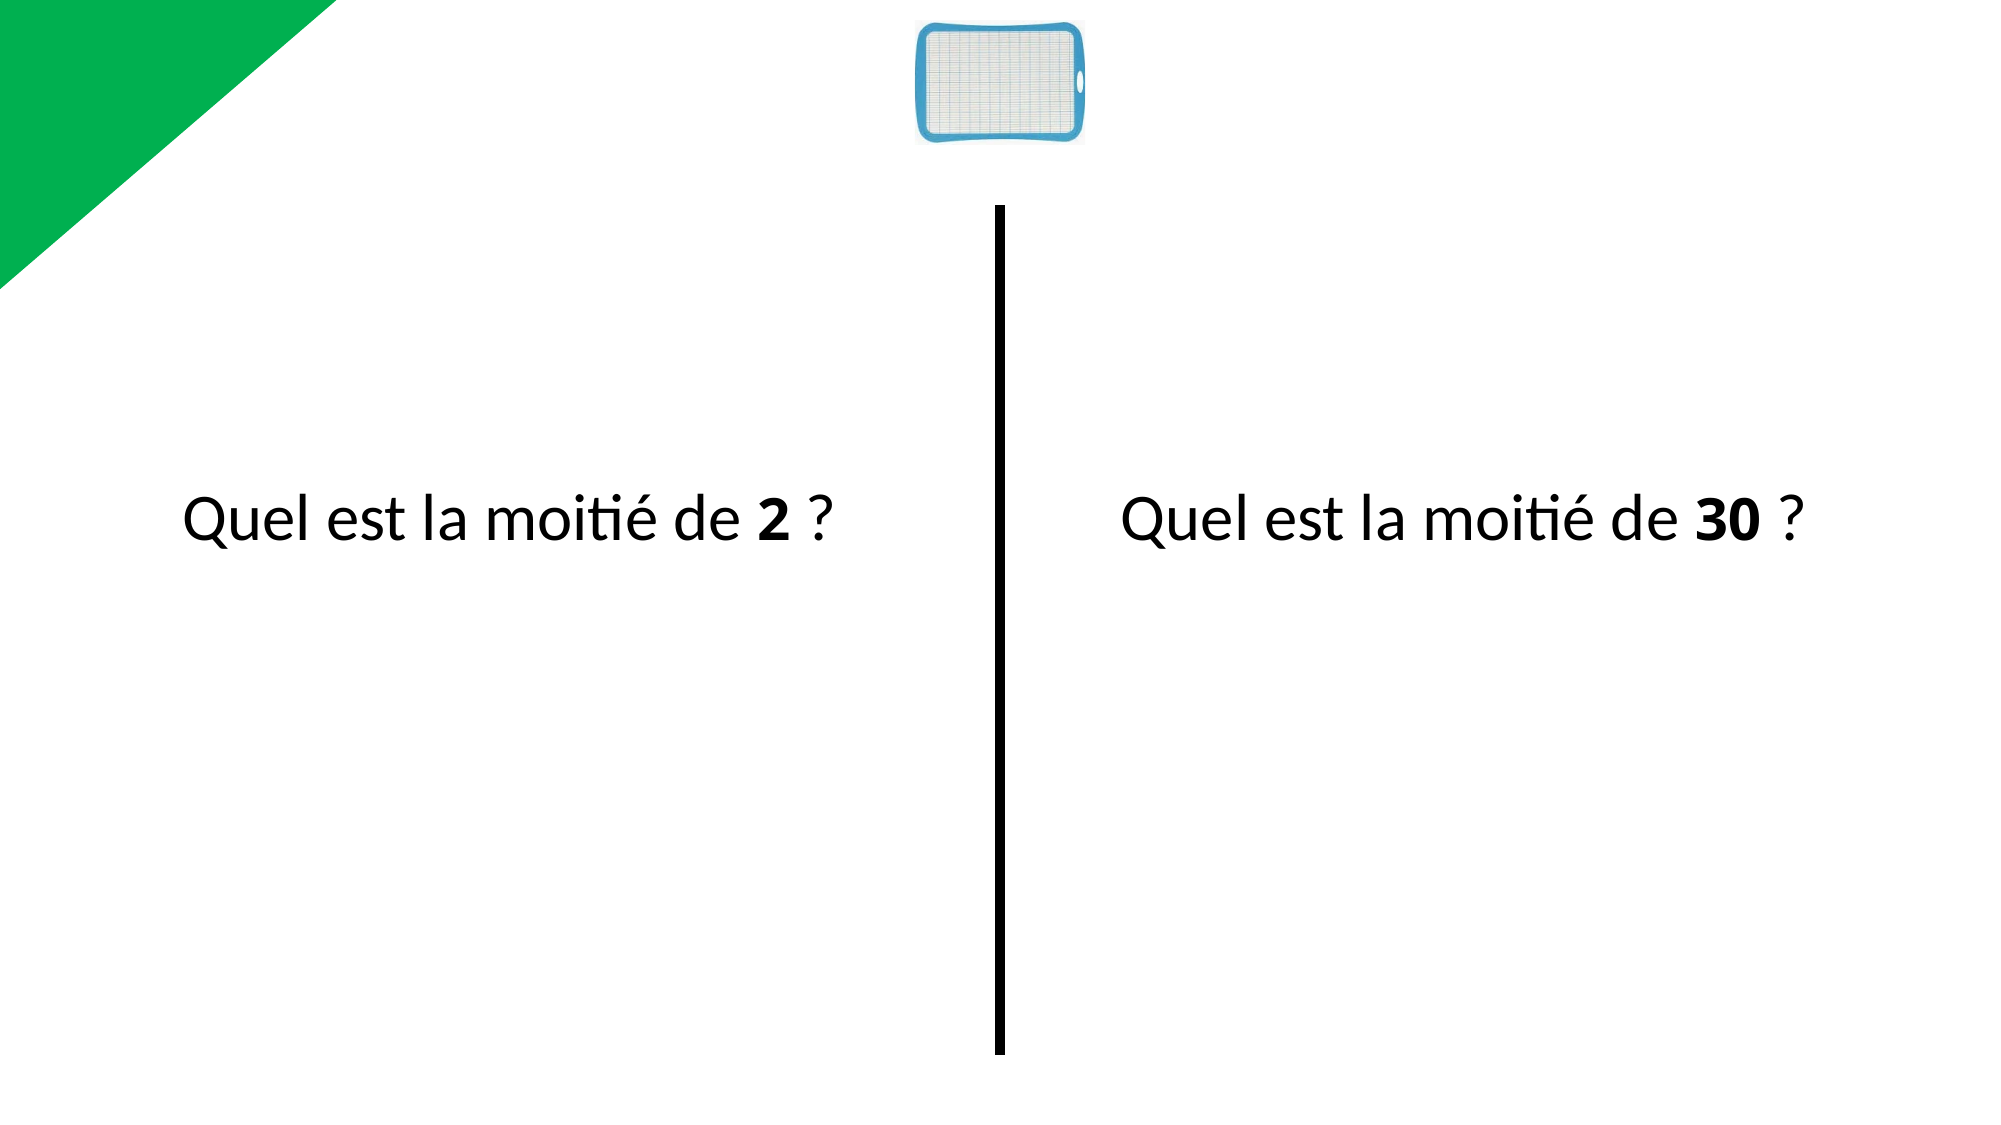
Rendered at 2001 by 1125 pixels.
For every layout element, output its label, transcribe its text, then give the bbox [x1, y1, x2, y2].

text_box Quel est la moitié de 2 ? [168, 466, 894, 562]
picture [914, 20, 1086, 145]
text_box [0, 0, 337, 290]
text_box Quel est la moitié de 30 ? [1106, 466, 1864, 562]
